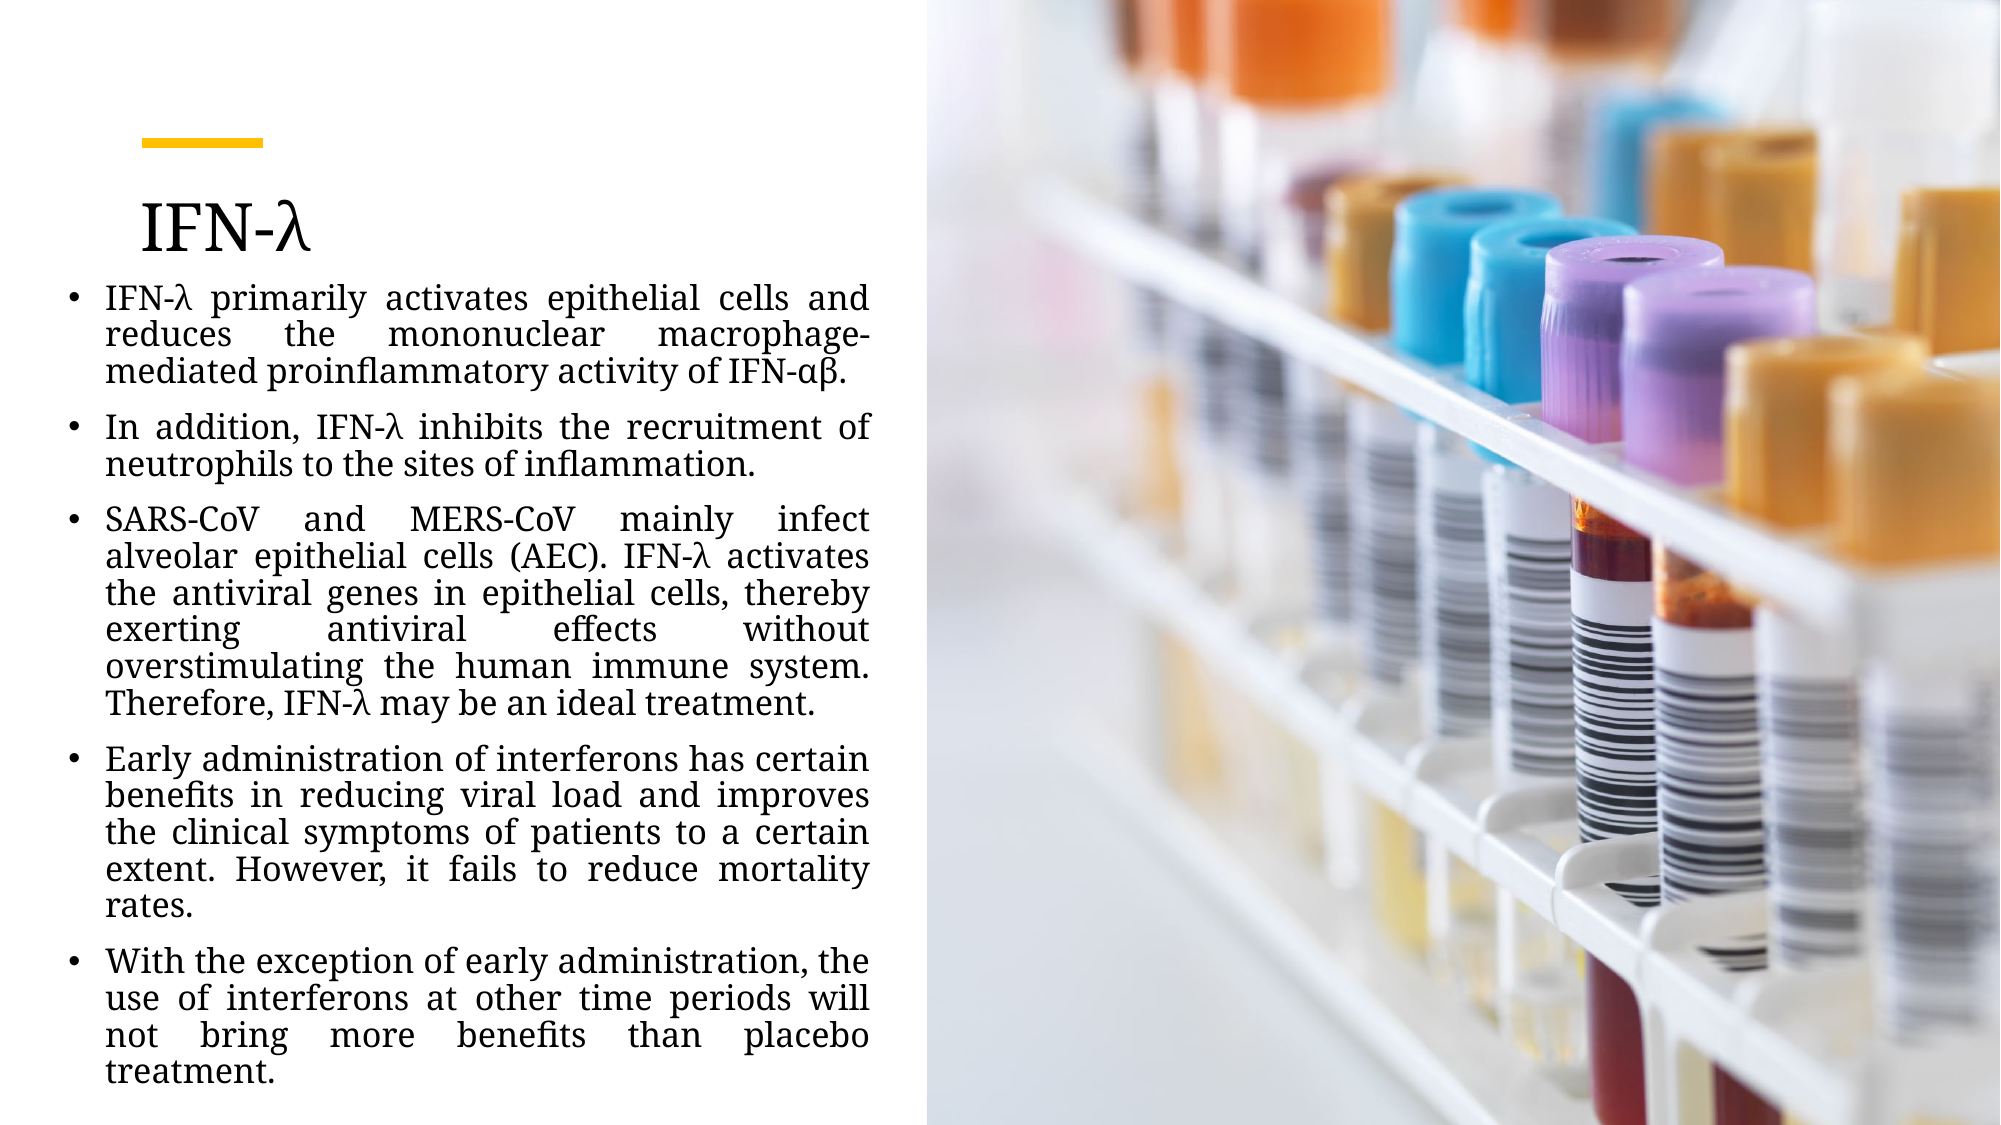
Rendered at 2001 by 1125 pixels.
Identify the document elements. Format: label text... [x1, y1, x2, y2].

list IFN-λ primarily activates epithelial cells and reduces the mononuclear macrophage-mediated proinflammatory activity of IFN-αβ. In addition, IFN-λ inhibits the recruitment of neutrophils to the sites of inflammation. SARS-CoV and MERS-CoV mainly infect alveolar epithelial cells (AEC). IFN-λ activates the antiviral genes in epithelial cells, thereby exerting antiviral effects without overstimulating the human immune system. Therefore, IFN-λ may be an ideal treatment. Early administration of interferons has certain benefits in reducing viral load and improves the clinical symptoms of patients to a certain extent. However, it fails to reduce mortality rates. With the exception of early administration, the use of interferons at other time periods will not bring more benefits than placebo treatment. [53, 273, 885, 1100]
picture [926, 0, 2000, 1125]
title IFN-λ [125, 186, 796, 273]
